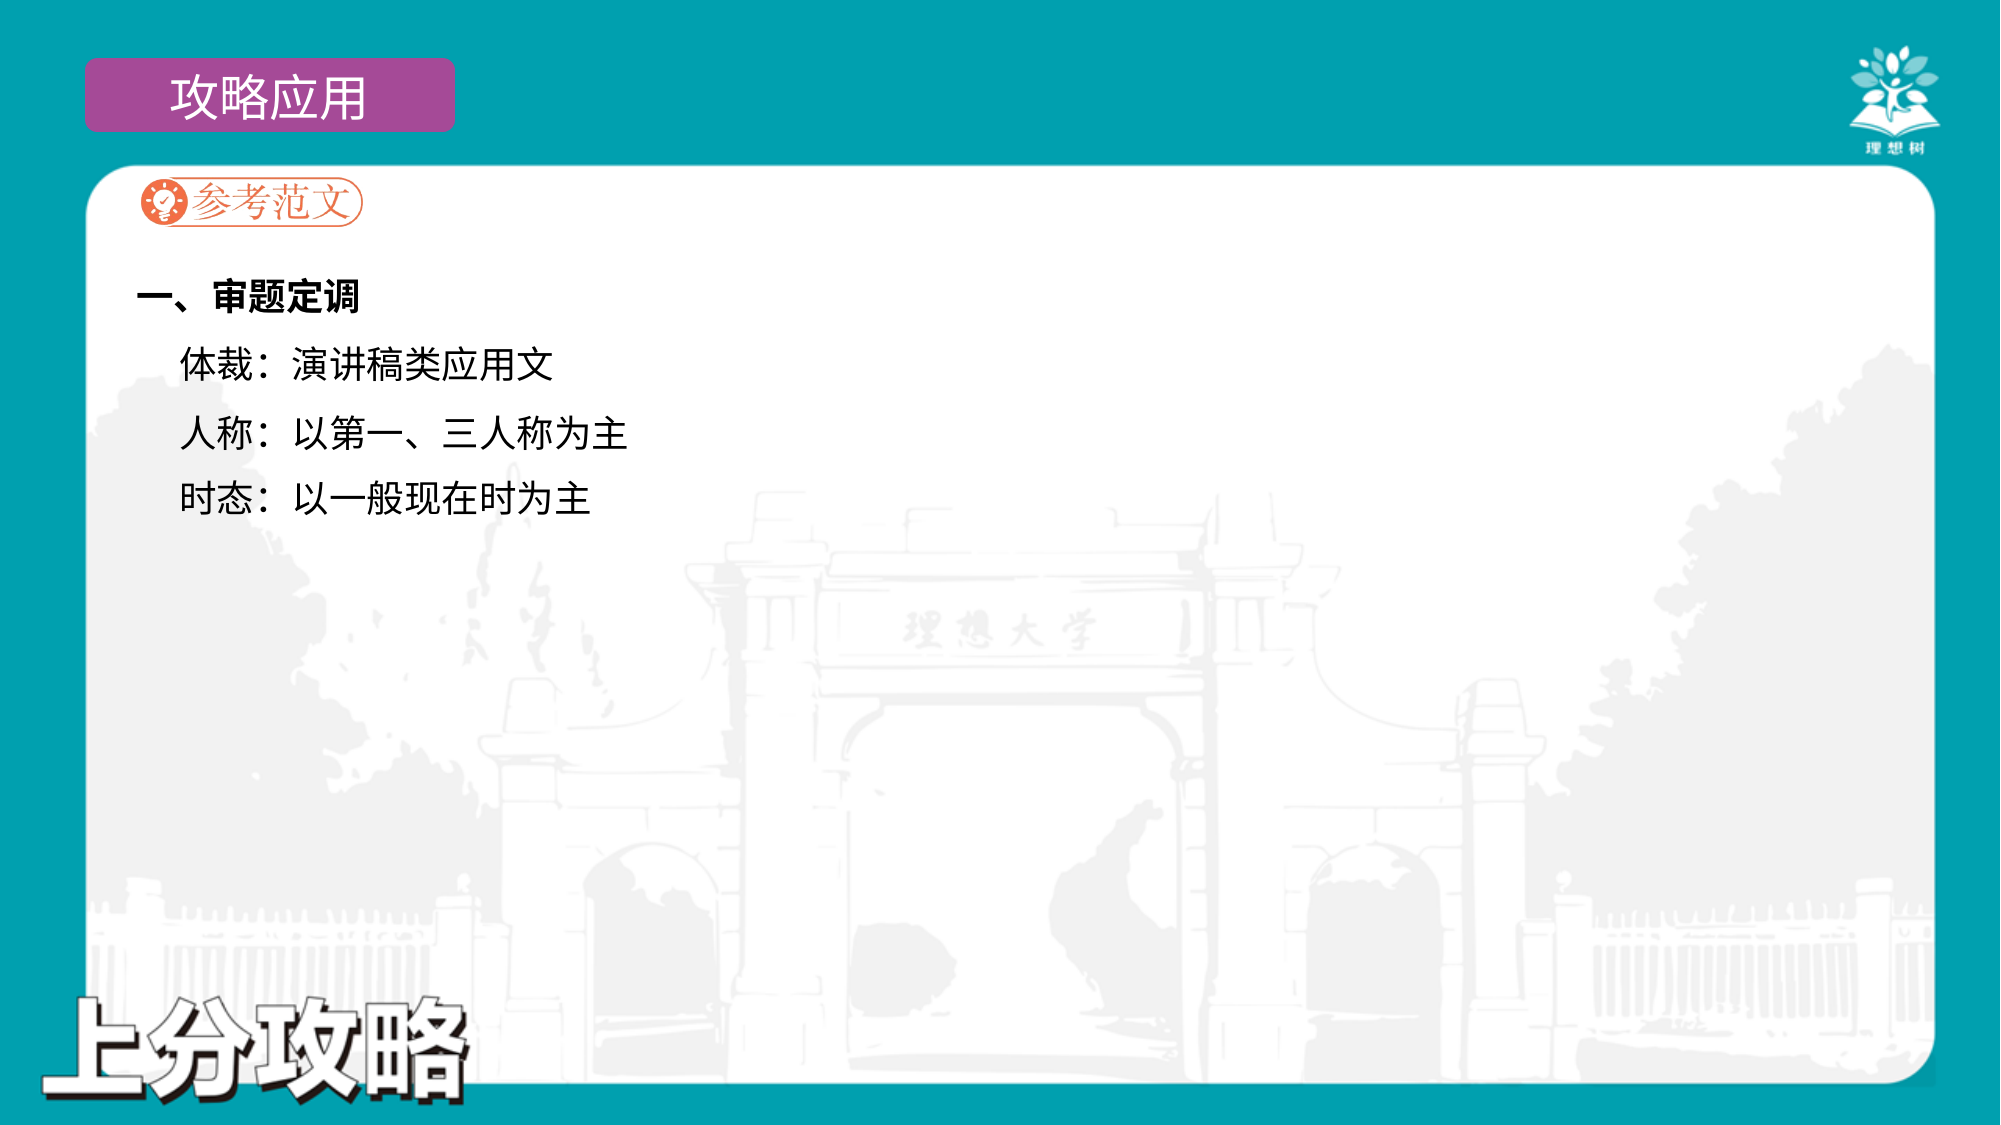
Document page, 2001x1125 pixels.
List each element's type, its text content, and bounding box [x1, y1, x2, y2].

text_box 一、审题定调 体裁：演讲稿类应用文 人称：以第一、三人称为主 时态：以一般现在时为主 [136, 249, 1865, 513]
picture [0, 0, 2000, 1125]
